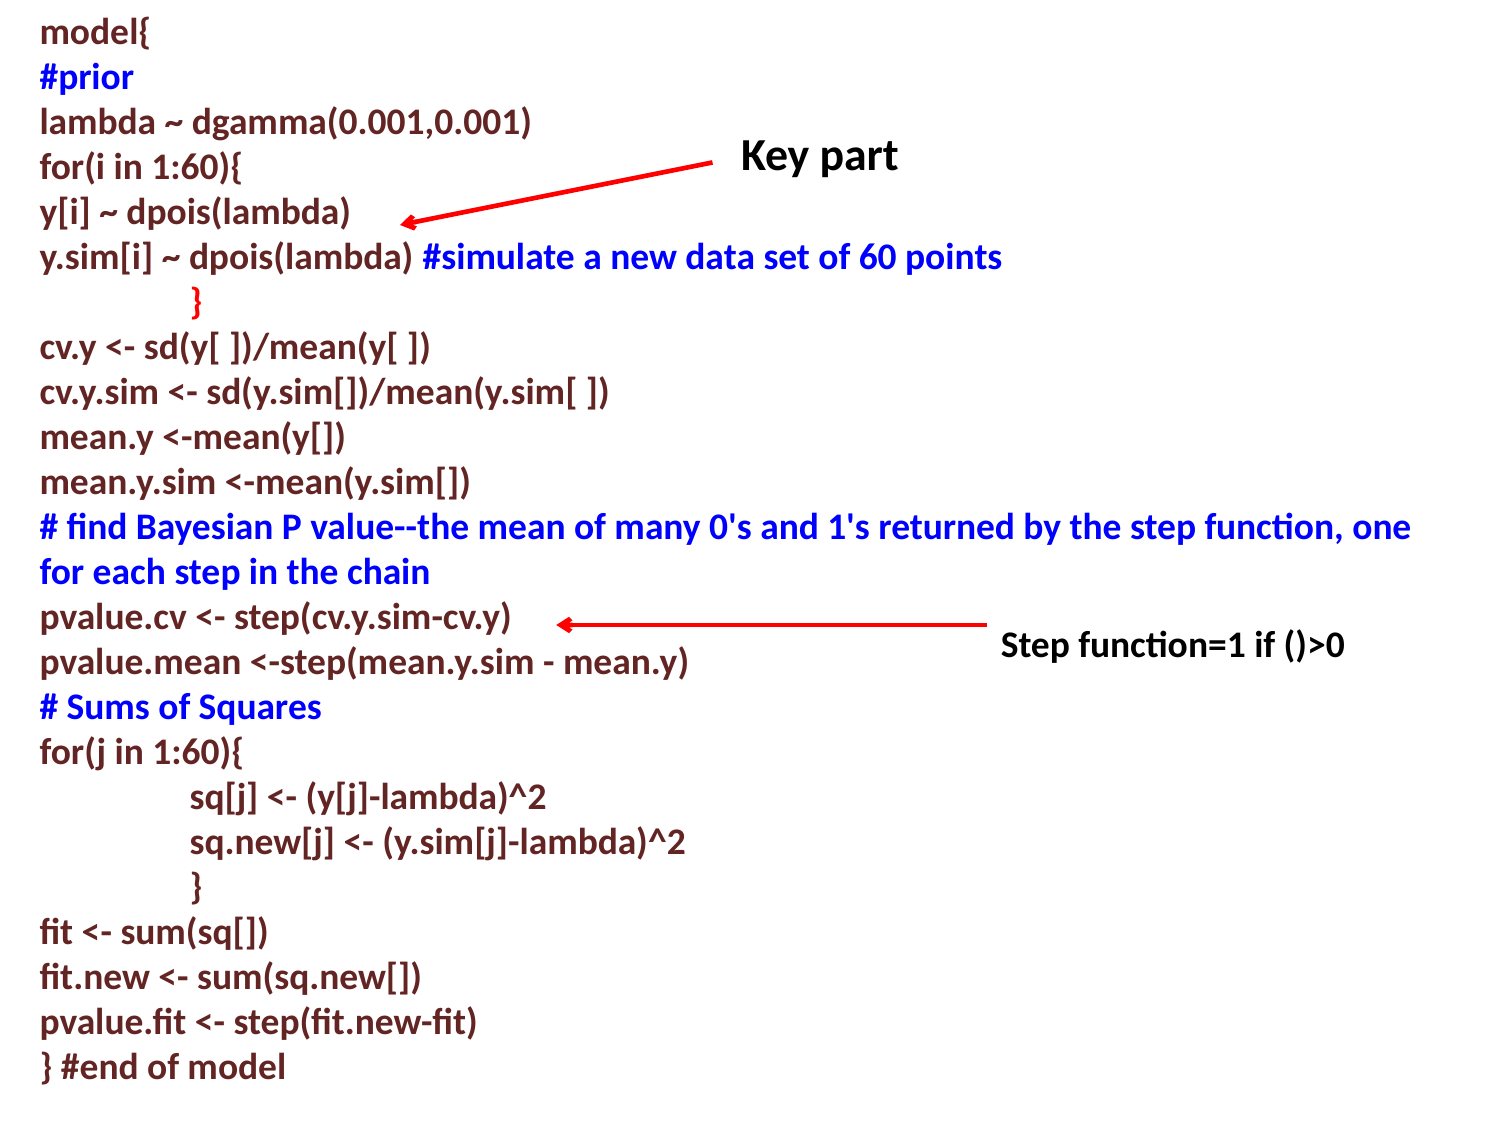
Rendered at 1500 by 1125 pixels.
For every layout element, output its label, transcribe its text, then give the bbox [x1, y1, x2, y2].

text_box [399, 162, 713, 226]
text_box Step function=1 if ()>0 [986, 612, 1361, 673]
text_box model{ #prior lambda ~ dgamma(0.001,0.001) for(i in 1:60){ y[i] ~ dpois(lambda) y.sim[i] ~ dpois(lambda) #simulate a new data set of 60 points } cv.y <- sd(y[ ])/mean(y[ ]) cv.y.sim <- sd(y.sim[])/mean(y.sim[ ]) mean.y <-mean(y[]) mean.y.sim <-mean(y.sim[]) # find Bayesian P value--the mean of many 0's and 1's returned by the step function, one for each step in the chain pvalue.cv <- step(cv.y.sim-cv.y) pvalue.mean <-step(mean.y.sim - mean.y) # Sums of Squares for(j in 1:60){ sq[j] <- (y[j]-lambda)^2 sq.new[j] <- (y.sim[j]-lambda)^2 } fit <- sum(sq[]) fit.new <- sum(sq.new[]) pvalue.fit <- step(fit.new-fit) } #end of model [24, 0, 1450, 1095]
text_box Key part [726, 116, 914, 187]
